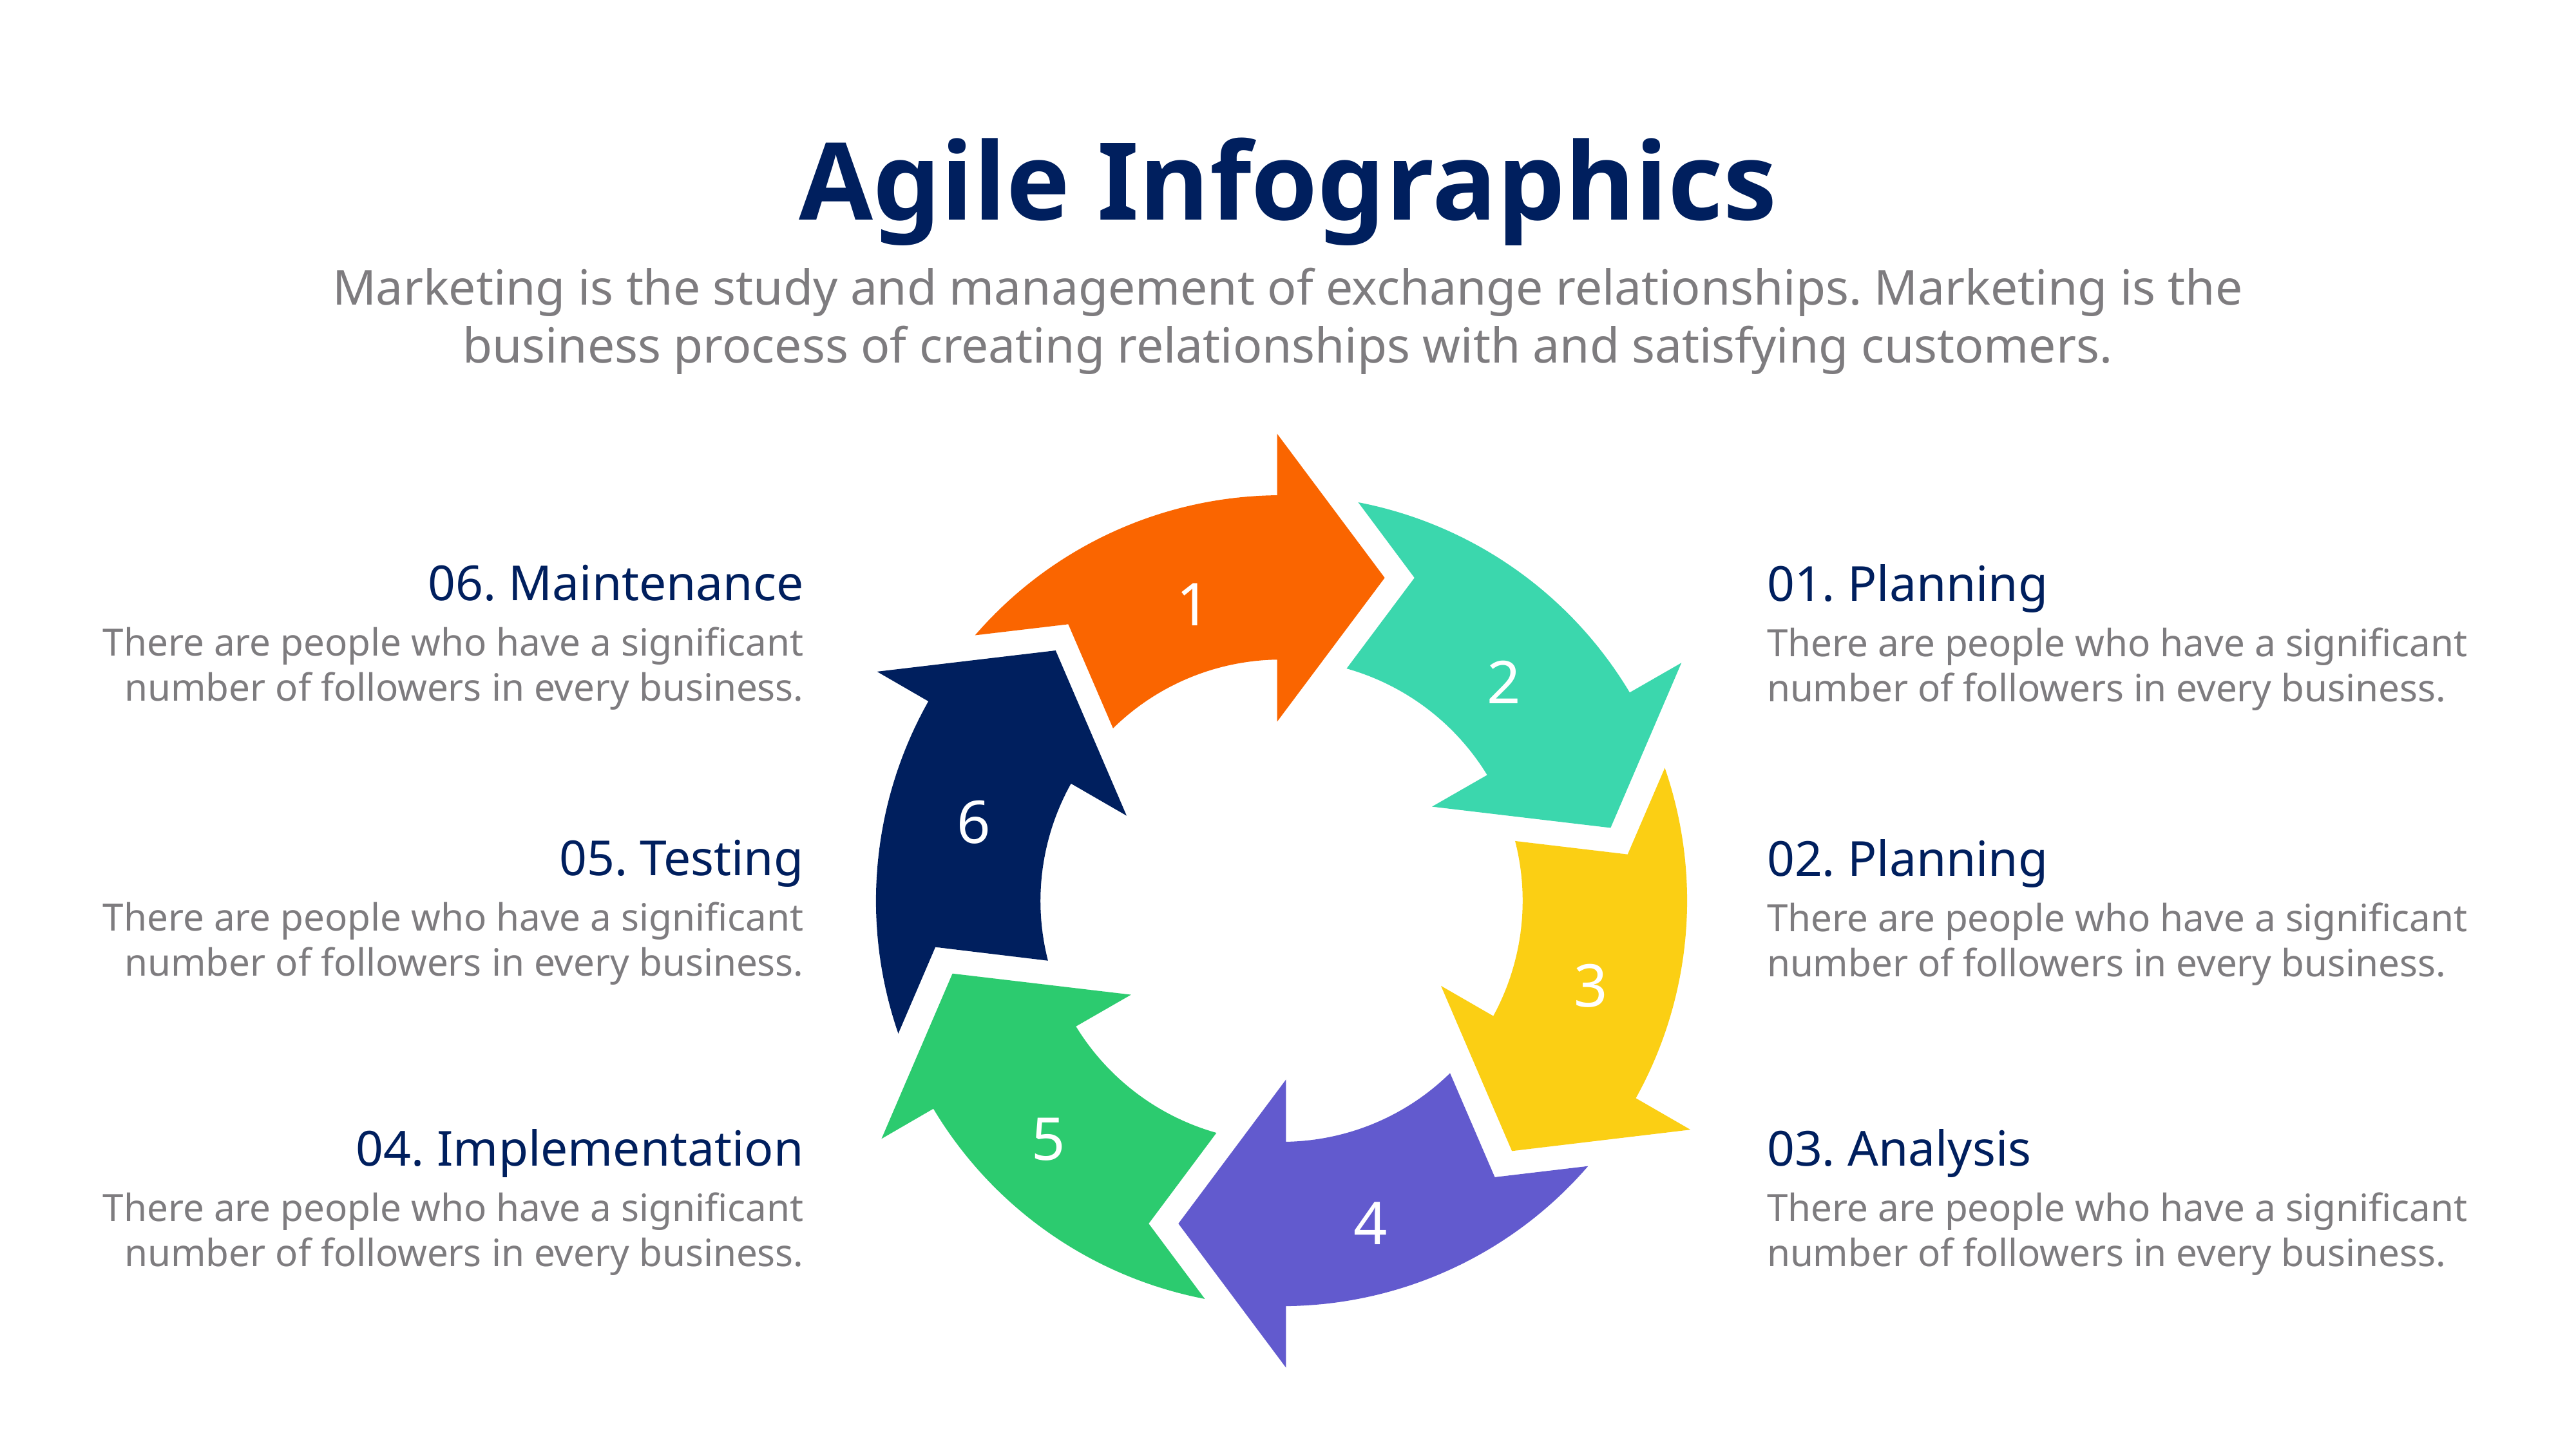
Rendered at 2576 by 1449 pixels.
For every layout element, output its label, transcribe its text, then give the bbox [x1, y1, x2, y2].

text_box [872, 430, 1692, 1368]
text_box There are people who have a significant number of followers in every business. [81, 889, 814, 989]
text_box 05. Testing [296, 822, 814, 889]
text_box 03. Analysis [1757, 1113, 2275, 1179]
text_box There are people who have a significant number of followers in every business. [1757, 889, 2490, 989]
text_box There are people who have a significant number of followers in every business. [1757, 614, 2490, 714]
text_box 06. Maintenance [296, 547, 814, 613]
text_box 01. Planning [1757, 548, 2275, 614]
text_box There are people who have a significant number of followers in every business. [81, 1179, 814, 1278]
text_box Agile Infographics [789, 108, 1787, 247]
text_box There are people who have a significant number of followers in every business. [81, 613, 814, 714]
text_box 04. Implementation [296, 1112, 814, 1179]
text_box Marketing is the study and management of exchange relationships. Marketing is the business process of creating relationships with and satisfying customers. [281, 251, 2295, 377]
text_box 02. Planning [1757, 823, 2275, 889]
text_box There are people who have a significant number of followers in every business. [1757, 1179, 2490, 1279]
